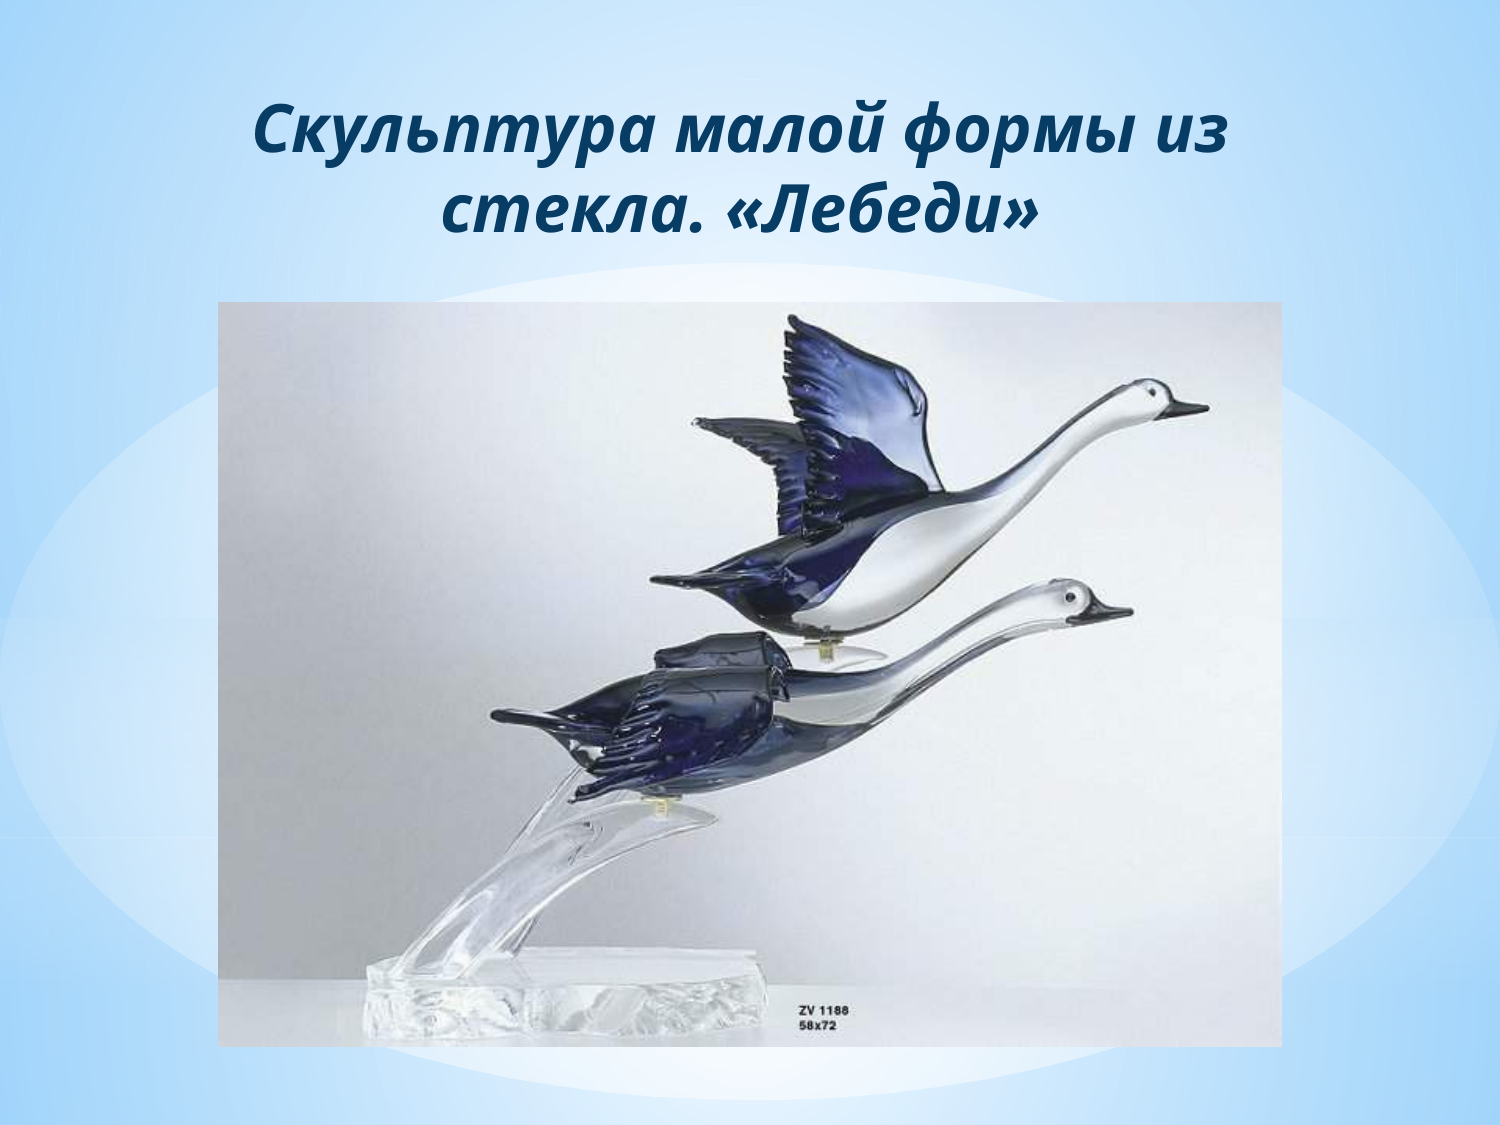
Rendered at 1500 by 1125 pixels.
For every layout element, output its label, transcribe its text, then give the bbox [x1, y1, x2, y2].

title Скульптура малой формы из стекла. «Лебеди» [206, 78, 1275, 266]
picture [218, 302, 1282, 1047]
